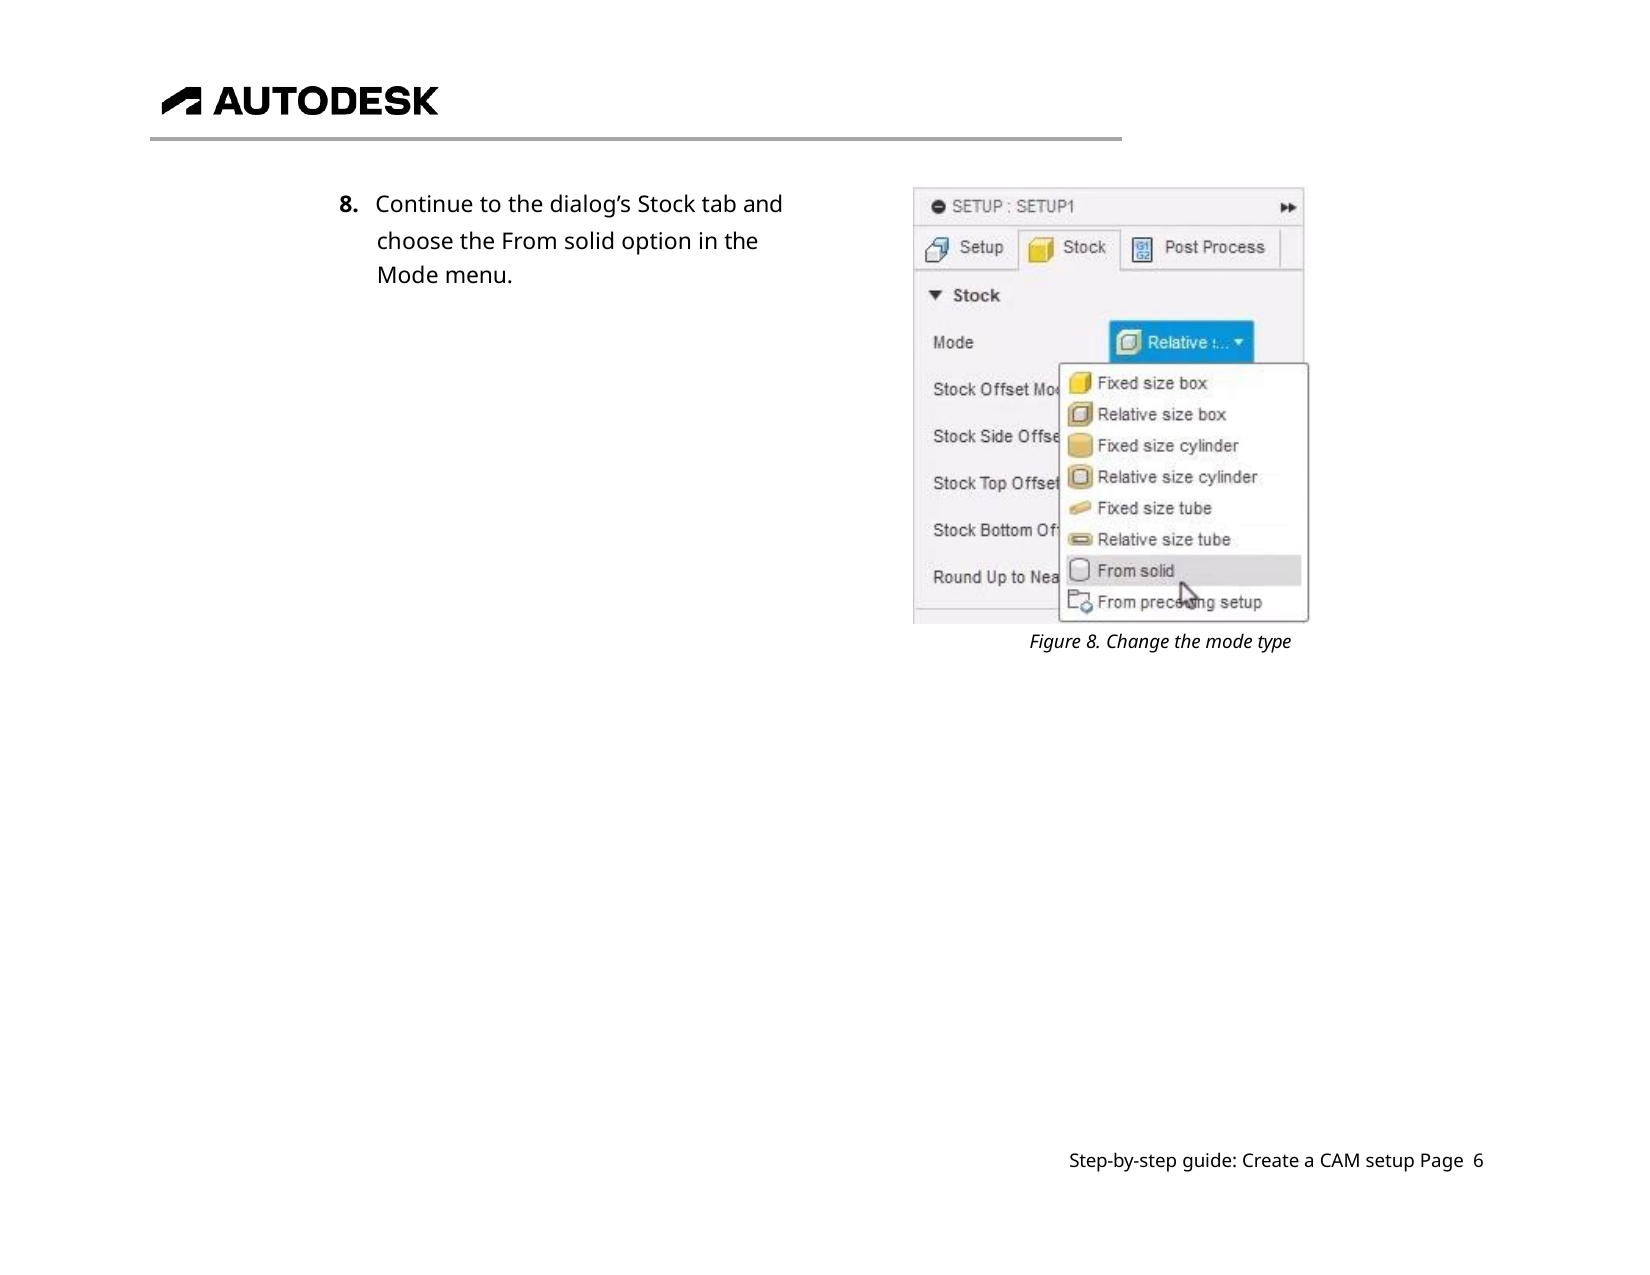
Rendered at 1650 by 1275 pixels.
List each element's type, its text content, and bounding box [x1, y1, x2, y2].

table_header Figure 8. Change the mode type [851, 187, 1316, 670]
slide_number Step-by-step guide: Create a CAM setup Page 10 [1067, 1145, 1509, 1275]
table_header 8. Continue to the dialog’s Stock tab and choose the From solid option in the Mode menu. [334, 187, 851, 670]
picture [161, 86, 439, 115]
picture [913, 186, 1311, 625]
